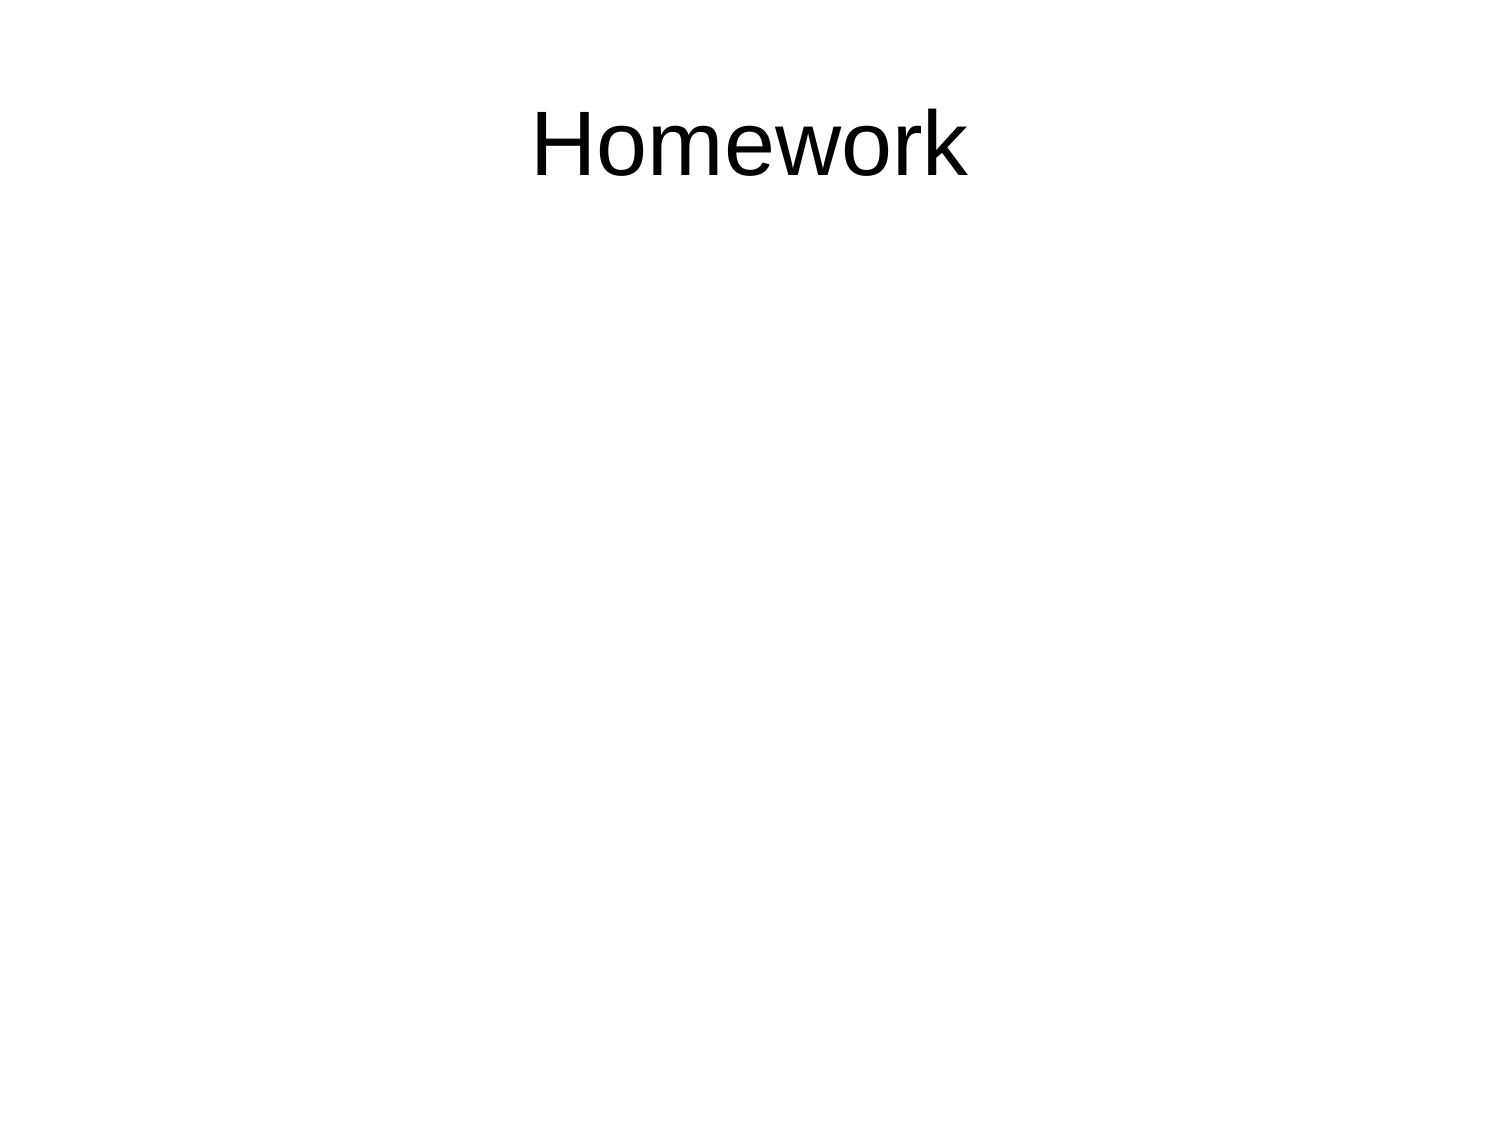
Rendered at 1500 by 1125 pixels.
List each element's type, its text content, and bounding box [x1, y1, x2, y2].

title Homework [74, 44, 1426, 233]
